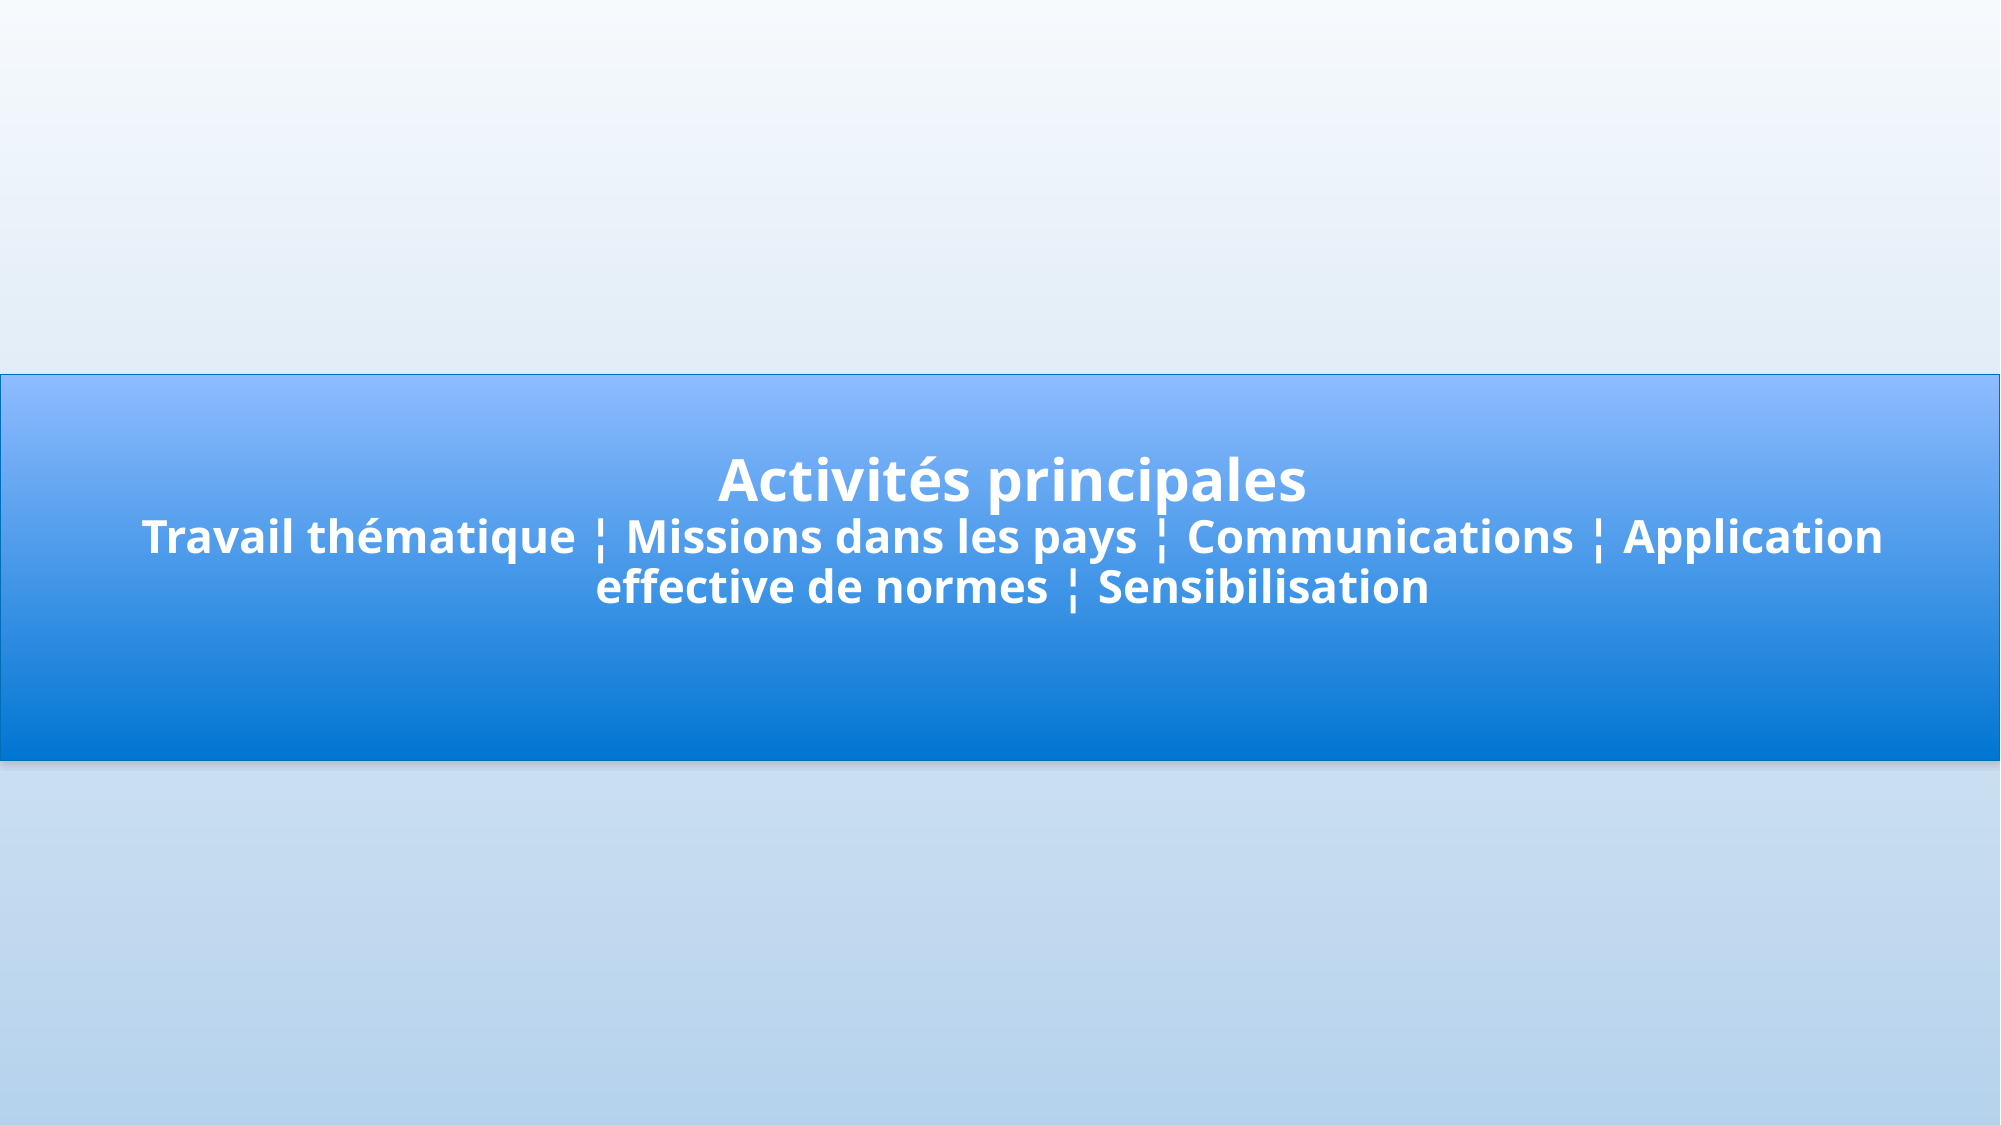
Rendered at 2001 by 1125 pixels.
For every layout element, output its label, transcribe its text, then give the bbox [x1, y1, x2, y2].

text_box [0, 374, 2000, 761]
title Activités principales Travail thématique ¦ Missions dans les pays ¦ Communications ¦ Application effective de normes ¦ Sensibilisation [76, 473, 1950, 652]
